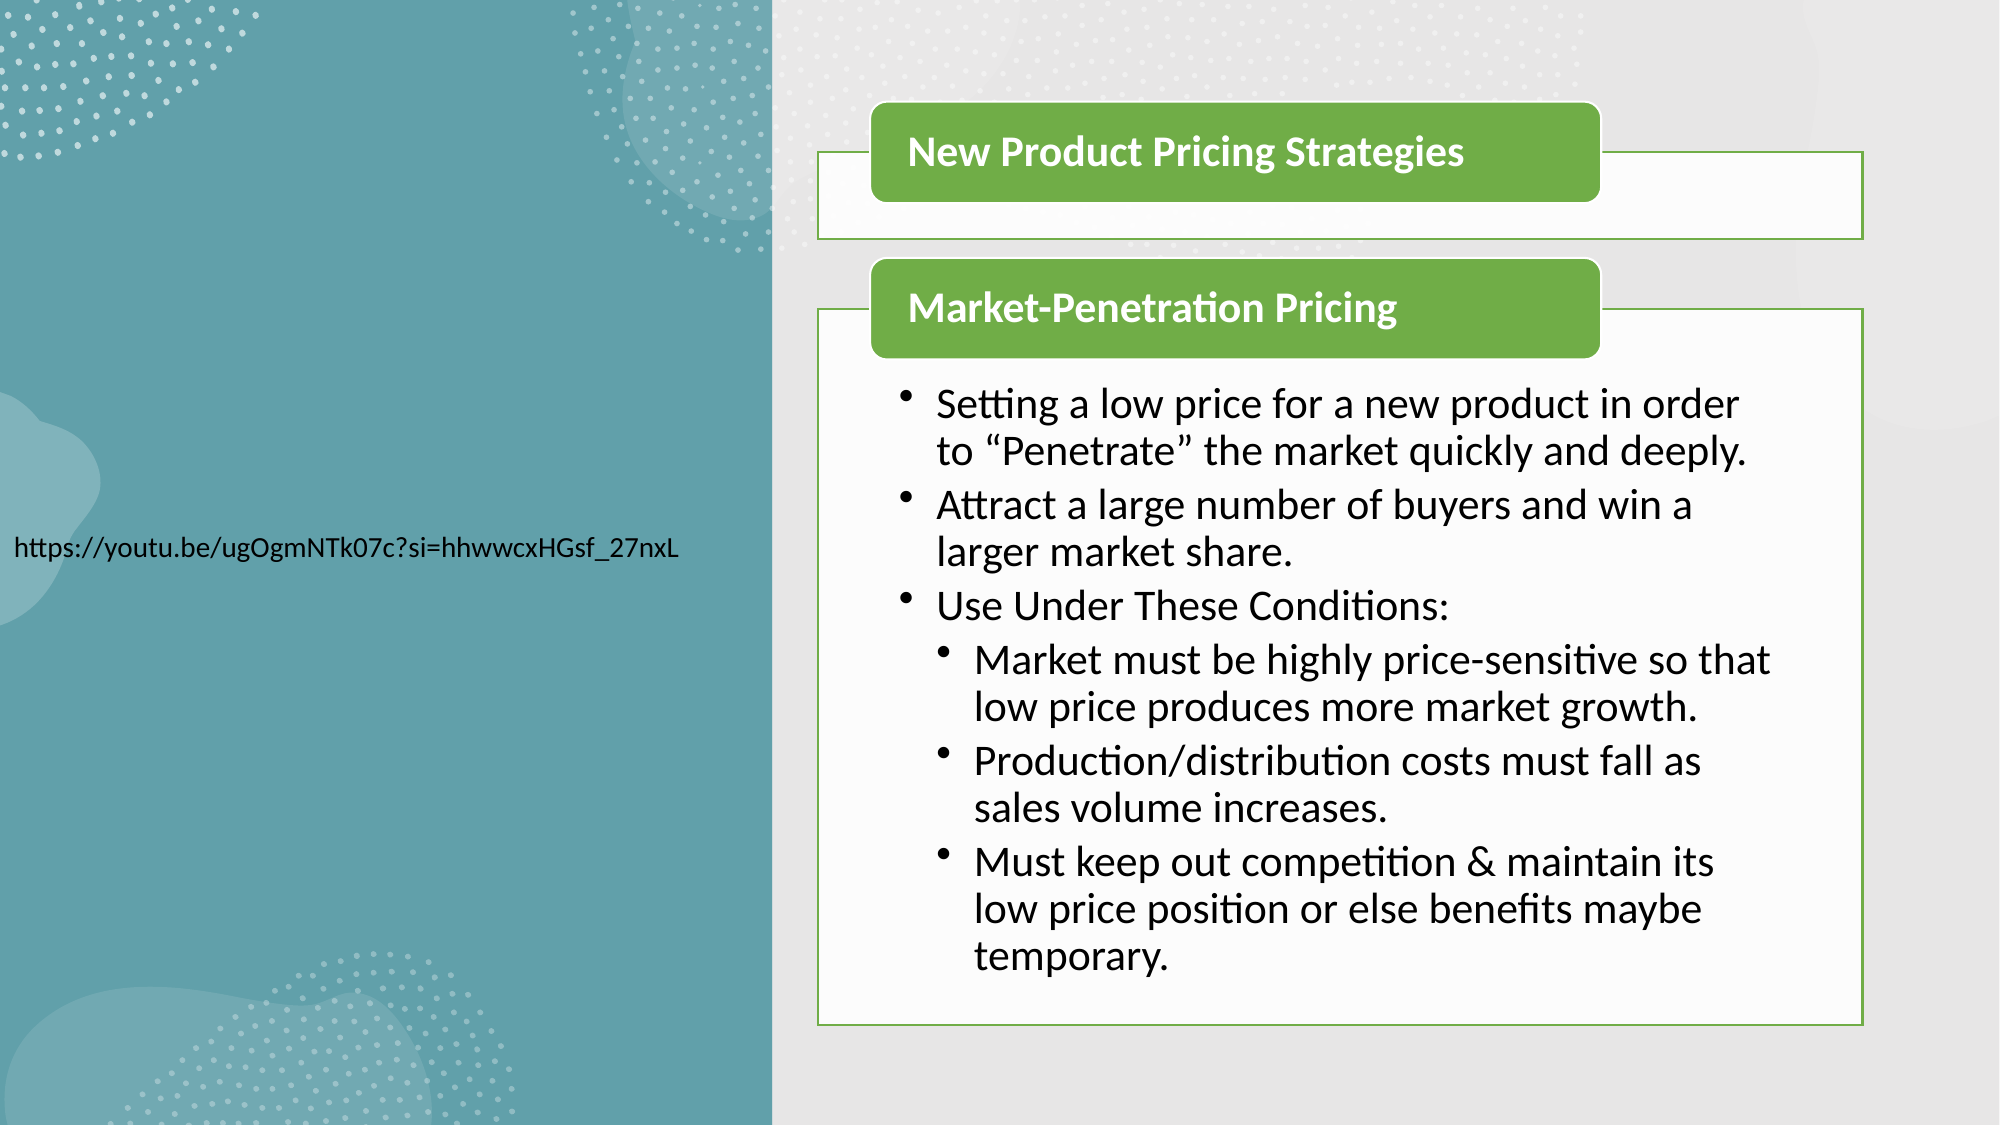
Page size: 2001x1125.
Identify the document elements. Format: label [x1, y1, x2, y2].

text_box [817, 37, 1863, 1089]
text_box [0, 0, 2000, 1125]
